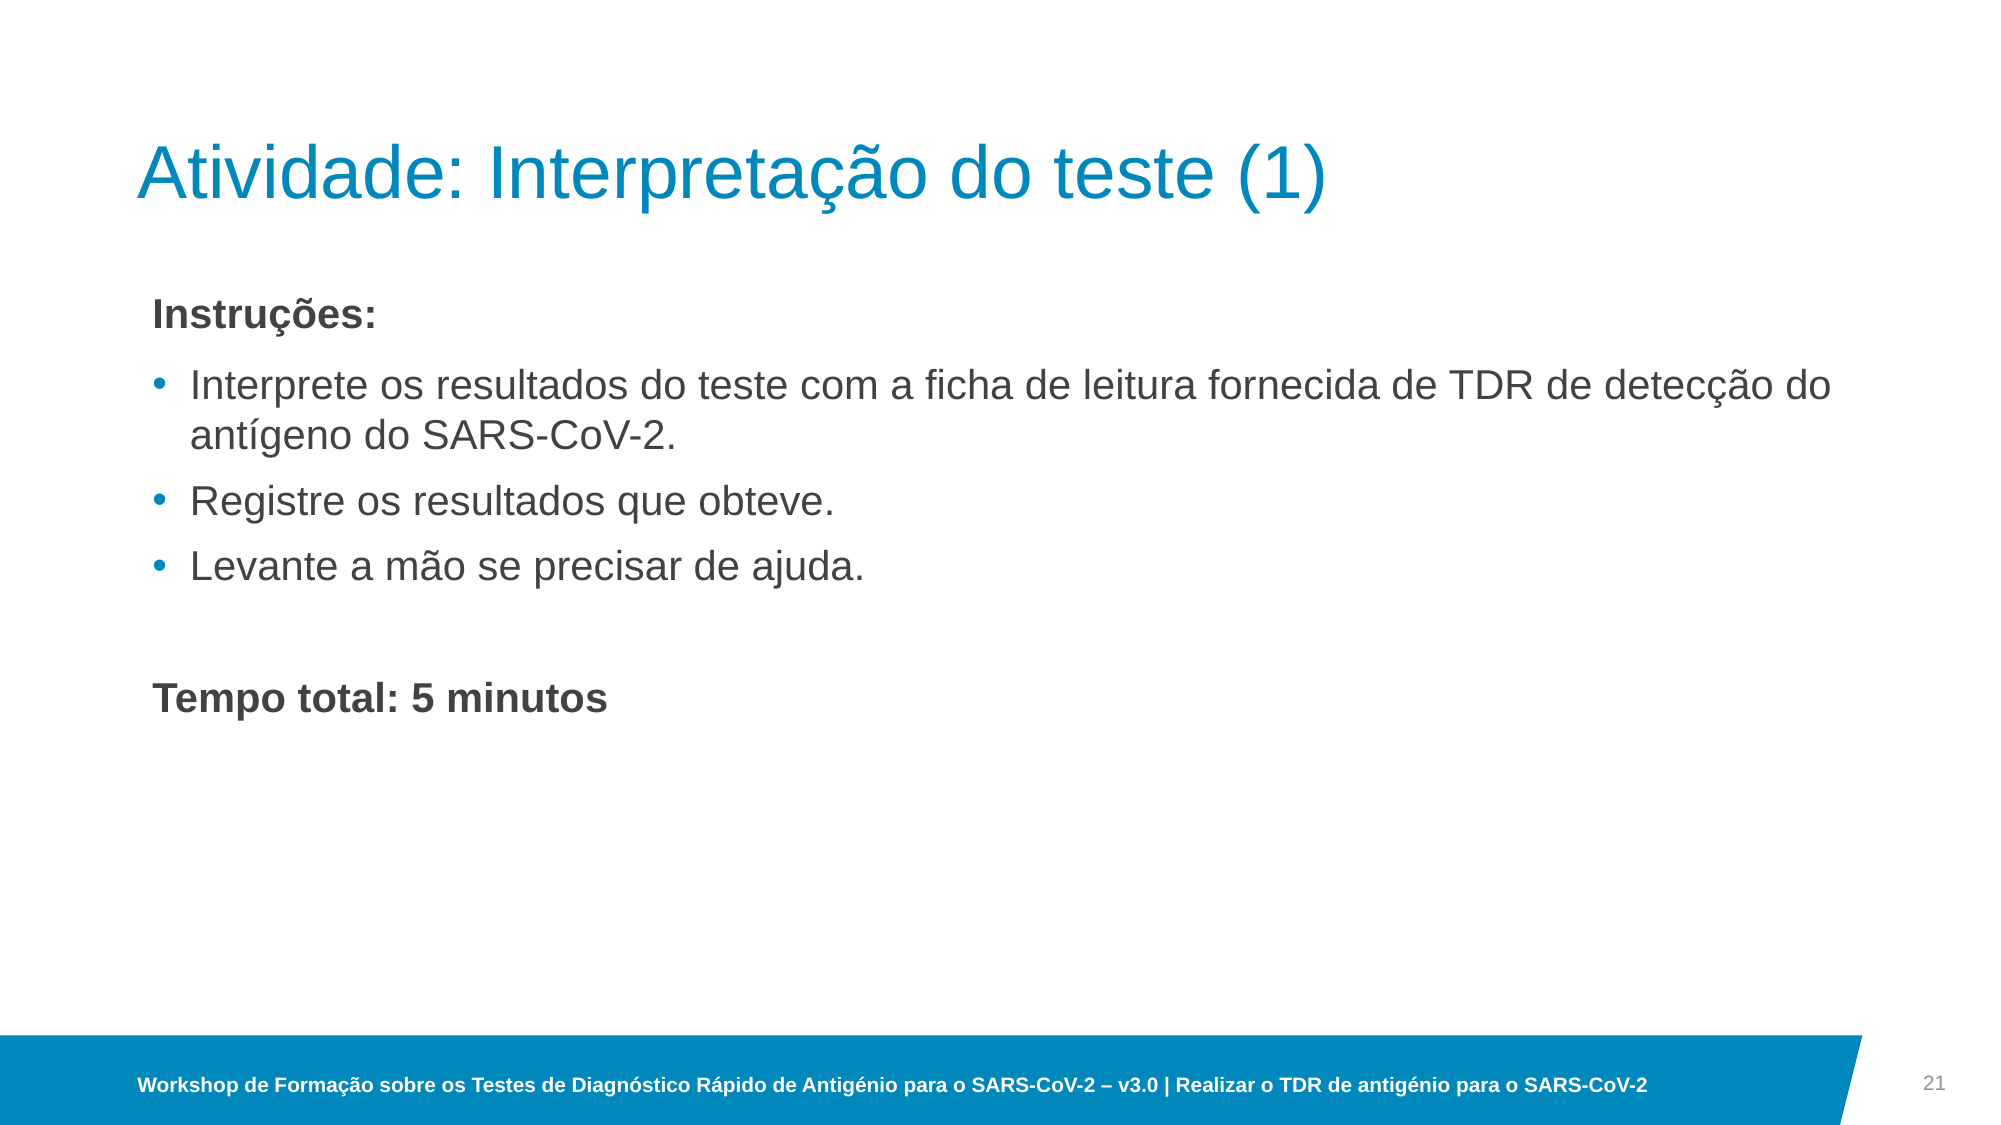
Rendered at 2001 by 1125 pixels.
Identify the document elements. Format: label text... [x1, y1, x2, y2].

list Instruções: Interprete os resultados do teste com a ficha de leitura fornecida de TDR de detecção do antígeno do SARS-CoV-2. Registre os resultados que obteve. Levante a mão se precisar de ajuda. Tempo total: 5 minutos [137, 284, 1863, 1014]
title Atividade: Interpretação do teste (1) [137, 59, 1863, 215]
footer Workshop de Formação sobre os Testes de Diagnóstico Rápido de Antigénio para o SARS-CoV-2 – v3.0 | Realizar o TDR de antigénio para o SARS-CoV-2 [137, 1042, 1813, 1125]
slide_number 21 [1862, 1035, 1947, 1125]
